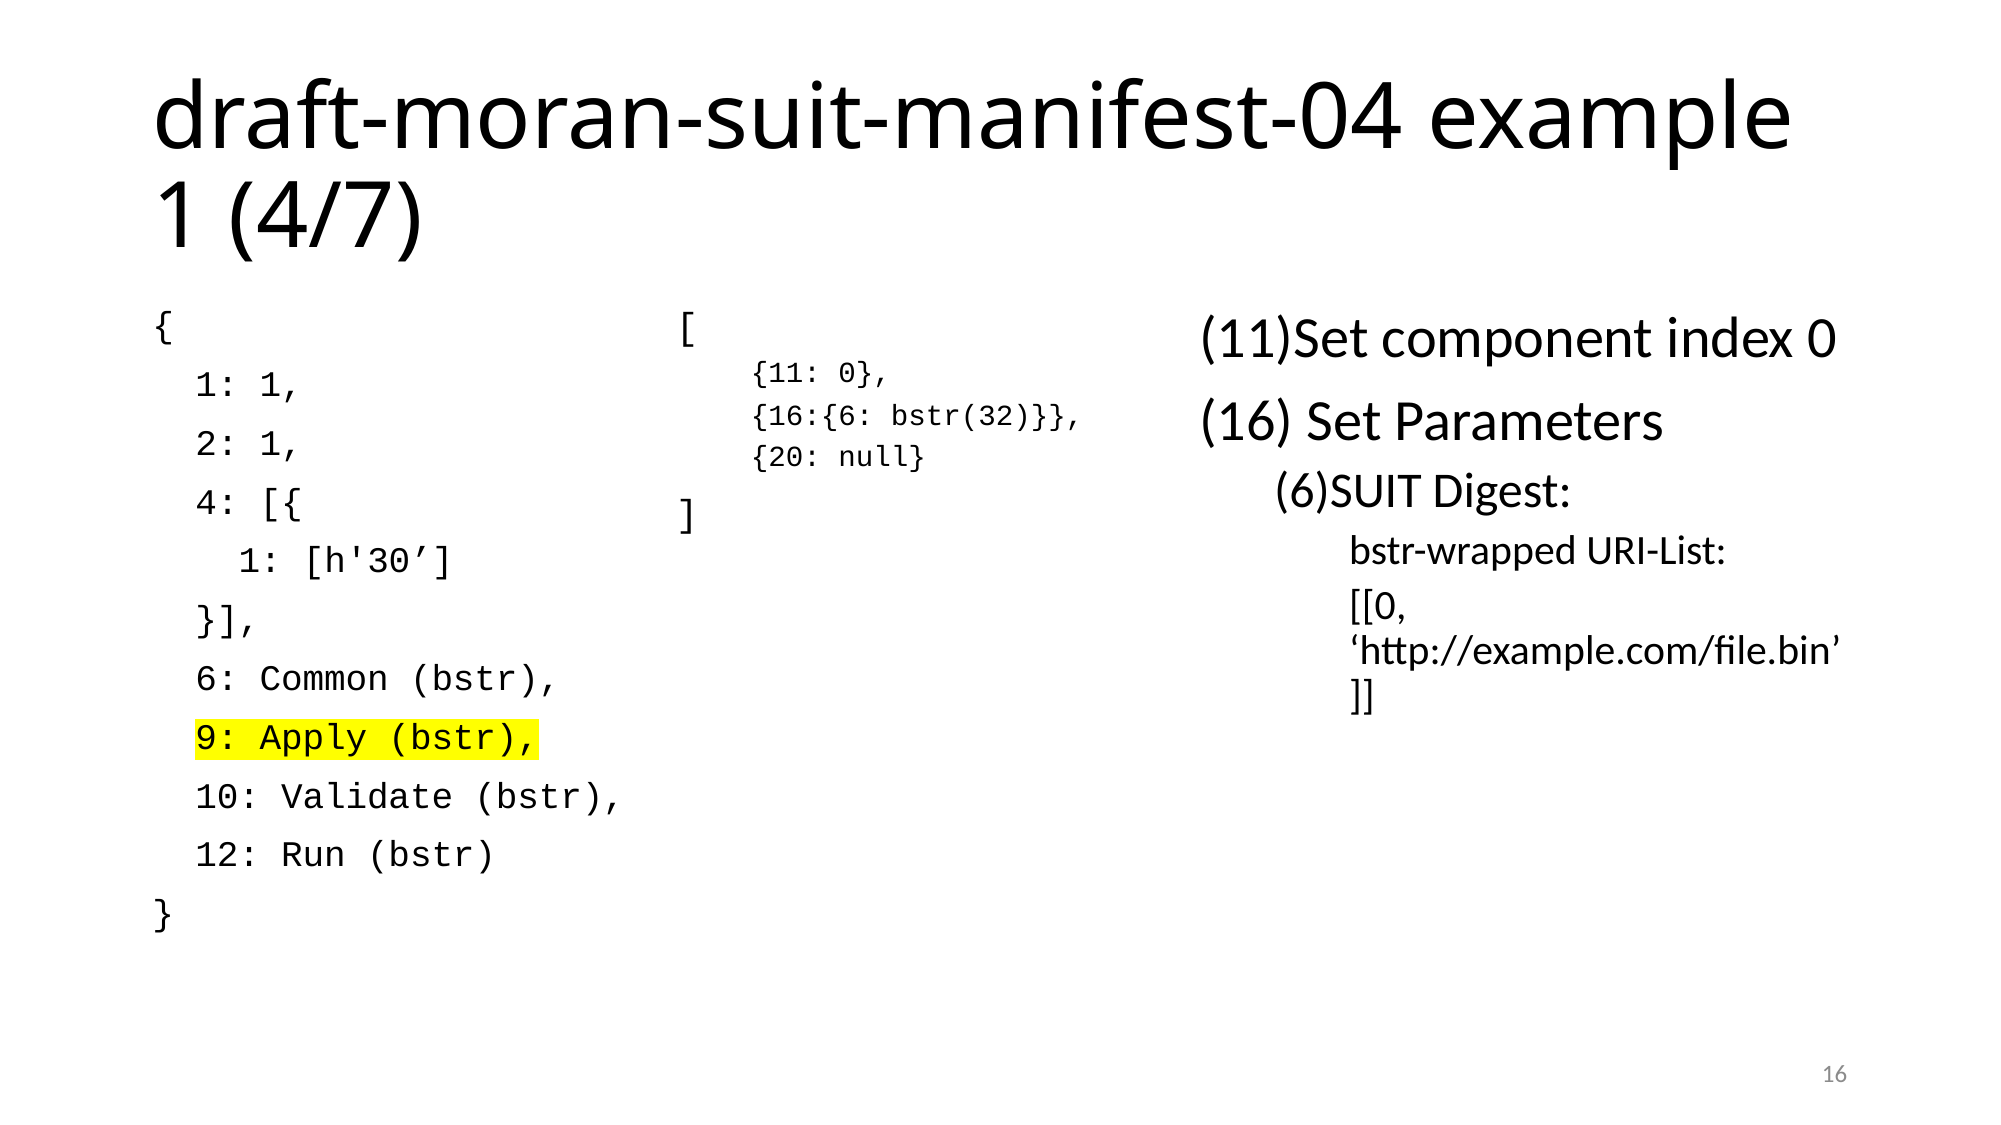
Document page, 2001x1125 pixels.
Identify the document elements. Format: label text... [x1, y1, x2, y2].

list { 1: 1, 2: 1, 4: [{ 1: [h'30’] }], 6: Common (bstr), 9: Apply (bstr), 10: Validate (bstr), 12: Run (bstr) } [137, 299, 661, 1014]
text_box [ {11: 0}, {16:{6: bstr(32)}}, {20: null} ] [660, 299, 1185, 992]
list (11)Set component index 0 (16) Set Parameters (6)SUIT Digest: bstr-wrapped URI-List: [[0, ‘http://example.com/file.bin’]] [1184, 299, 1863, 1014]
title draft-moran-suit-manifest-04 example 1 (4/7) [137, 59, 1863, 278]
slide_number 15 [1412, 1042, 1863, 1103]
